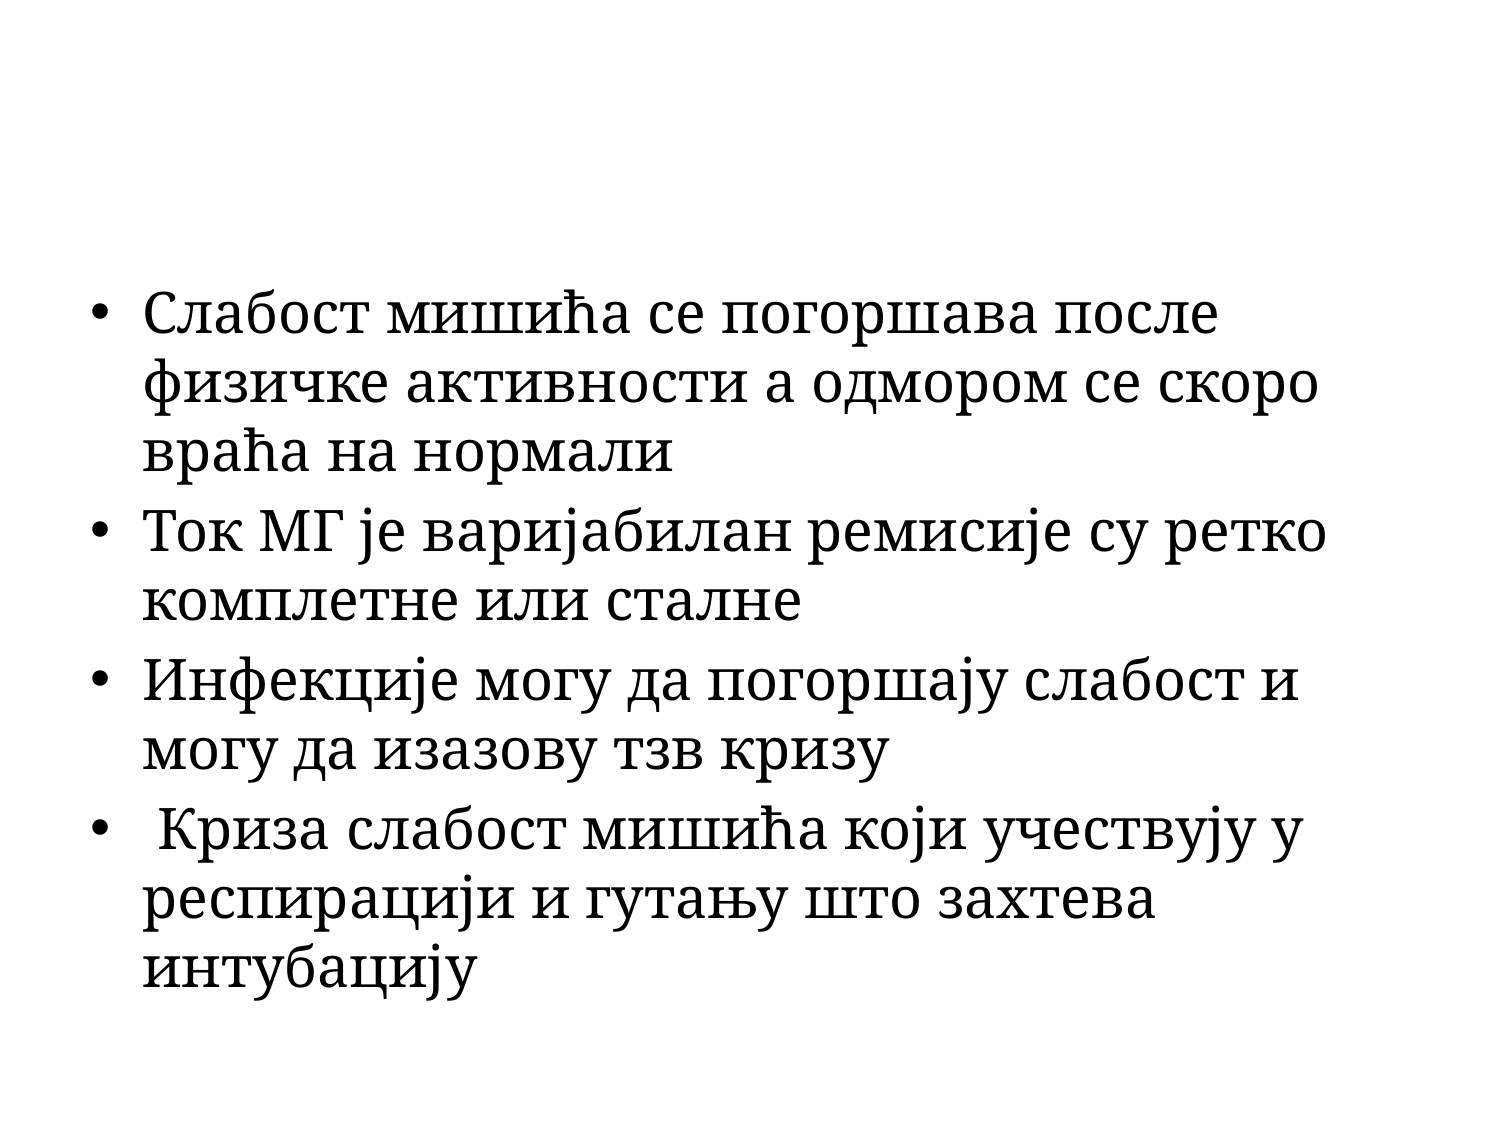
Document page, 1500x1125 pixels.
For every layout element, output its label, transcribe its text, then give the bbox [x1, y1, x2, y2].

list Слабост мишића се погоршава после физичке активности а одмором се скоро враћа на нормали Ток МГ је варијабилан ремисије су ретко комплетне или сталне Инфекције могу да погоршају слабост и могу да изазову тзв кризу Криза слабост мишића који учествују у респирацији и гутању што захтева интубацију [75, 268, 1425, 1012]
